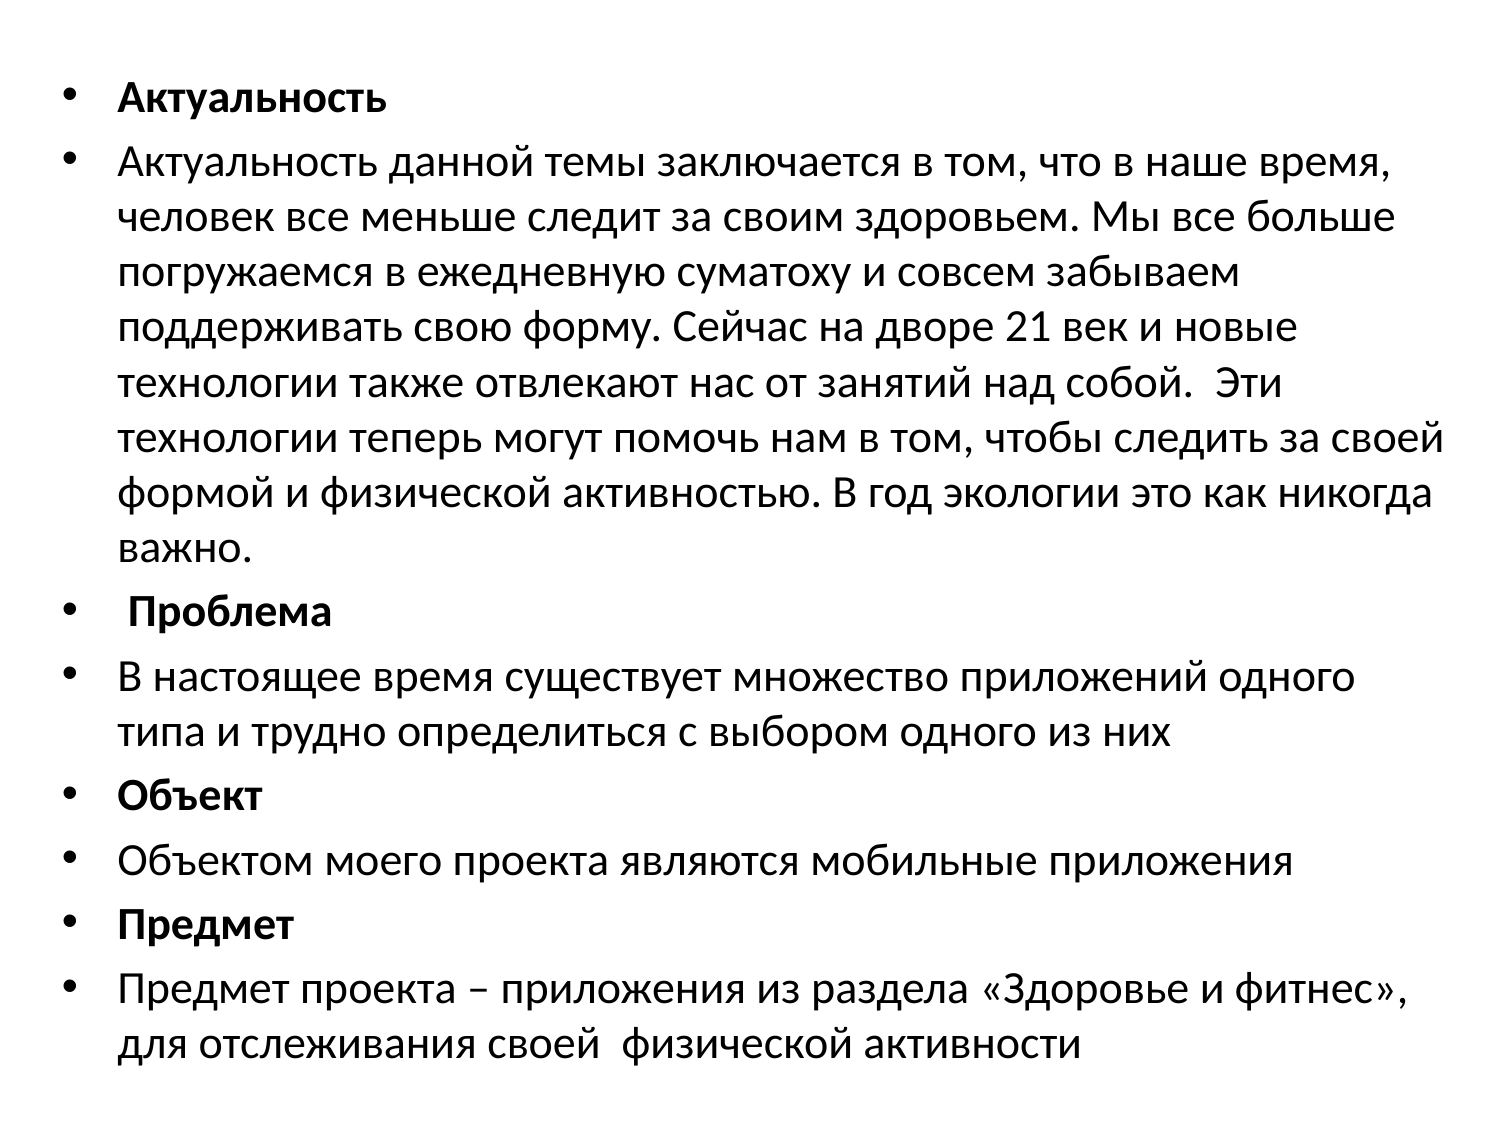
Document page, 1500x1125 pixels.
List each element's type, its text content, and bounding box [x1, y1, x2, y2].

list Актуальность Актуальность данной темы заключается в том, что в наше время, человек все меньше следит за своим здоровьем. Мы все больше погружаемся в ежедневную суматоху и совсем забываем поддерживать свою форму. Сейчас на дворе 21 век и новые технологии также отвлекают нас от занятий над собой. Эти технологии теперь могут помочь нам в том, чтобы следить за своей формой и физической активностью. В год экологии это как никогда важно. Проблема В настоящее время существует множество приложений одного типа и трудно определиться с выбором одного из них Объект Объектом моего проекта являются мобильные приложения Предмет Предмет проекта – приложения из раздела «Здоровье и фитнес», для отслеживания своей физической активности [46, 58, 1465, 1090]
